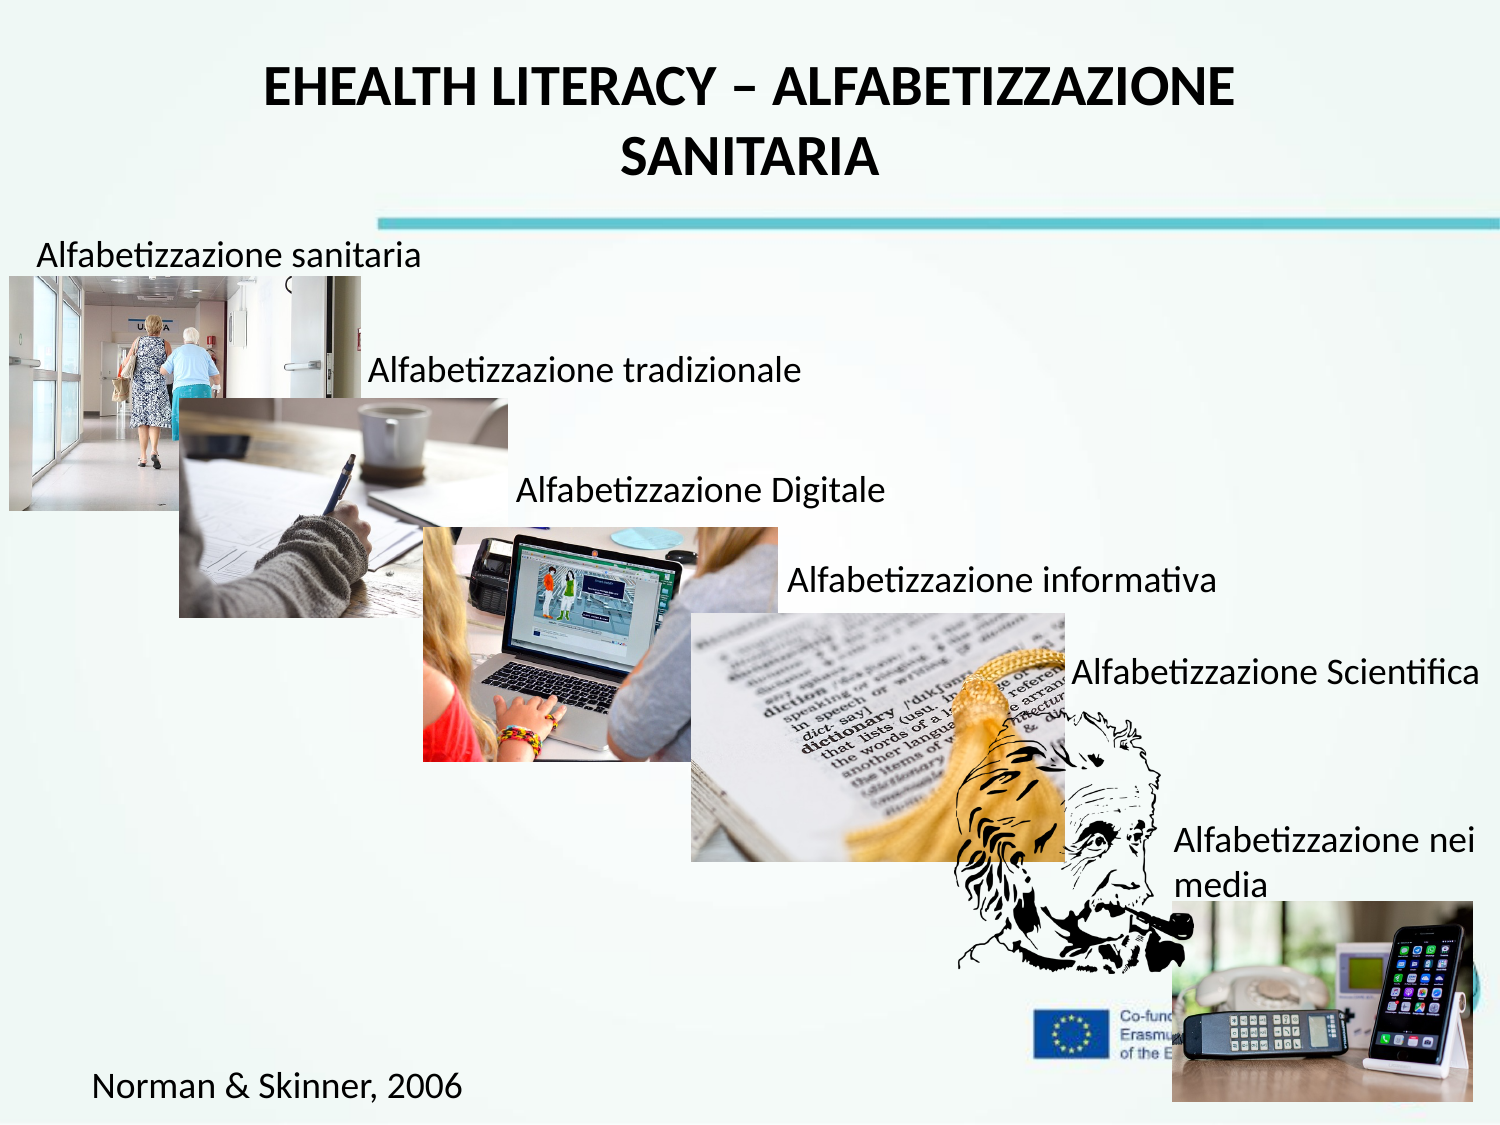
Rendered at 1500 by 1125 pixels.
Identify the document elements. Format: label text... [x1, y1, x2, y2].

text_box Alfabetizzazione informativa [781, 547, 1302, 608]
text_box Alfabetizzazione Scientifica [1069, 639, 1500, 700]
text_box Norman & Skinner, 2006 [76, 1053, 513, 1114]
text_box Alfabetizzazione Digitale [513, 457, 1047, 518]
text_box Alfabetizzazione sanitaria [21, 222, 464, 283]
picture [0, 0, 1500, 1125]
text_box EHEALTH LITERACY – ALFABETIZZAZIONE SANITARIA [114, 39, 1386, 195]
text_box Alfabetizzazione tradizionale [366, 337, 899, 397]
text_box Alfabetizzazione nei media [1198, 807, 1500, 913]
